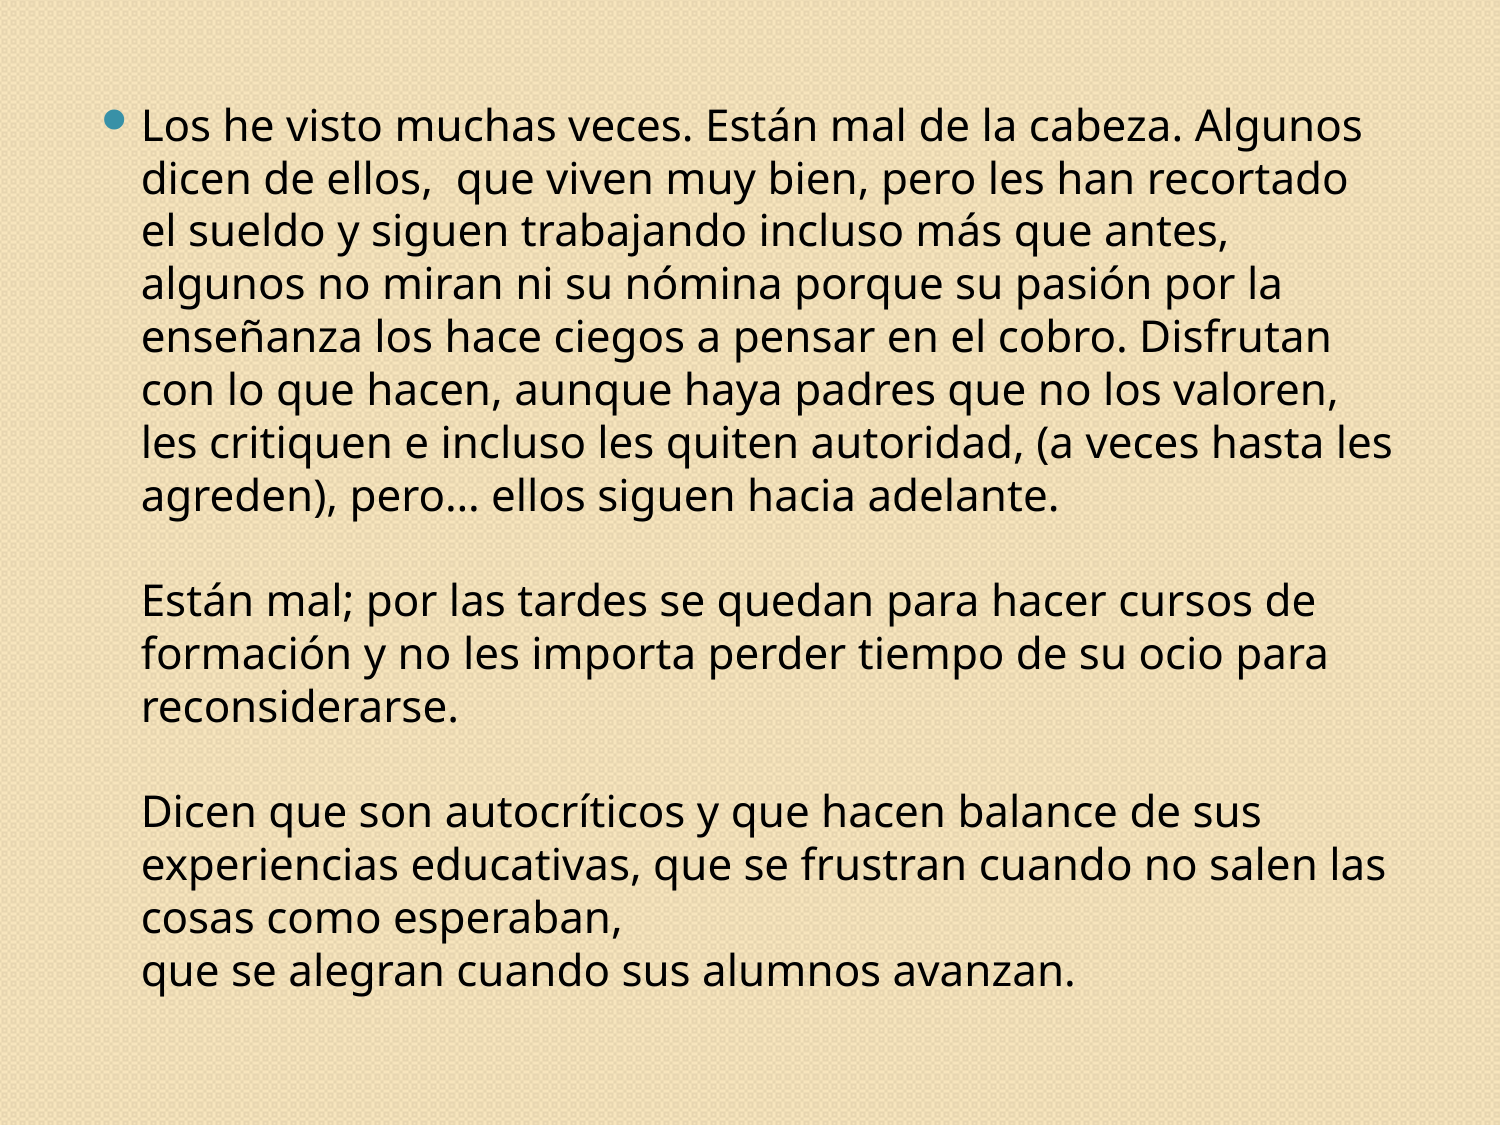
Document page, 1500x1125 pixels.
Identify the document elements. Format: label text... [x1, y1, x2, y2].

list Los he visto muchas veces. Están mal de la cabeza. Algunos dicen de ellos, que viven muy bien, pero les han recortado el sueldo y siguen trabajando incluso más que antes, algunos no miran ni su nómina porque su pasión por la enseñanza los hace ciegos a pensar en el cobro. Disfrutan con lo que hacen, aunque haya padres que no los valoren, les critiquen e incluso les quiten autoridad, (a veces hasta les agreden), pero… ellos siguen hacia adelante. Están mal; por las tardes se quedan para hacer cursos de formación y no les importa perder tiempo de su ocio para reconsiderarse. Dicen que son autocríticos y que hacen balance de sus experiencias educativas, que se frustran cuando no salen las cosas como esperaban, que se alegran cuando sus alumnos avanzan. [75, 90, 1412, 1005]
